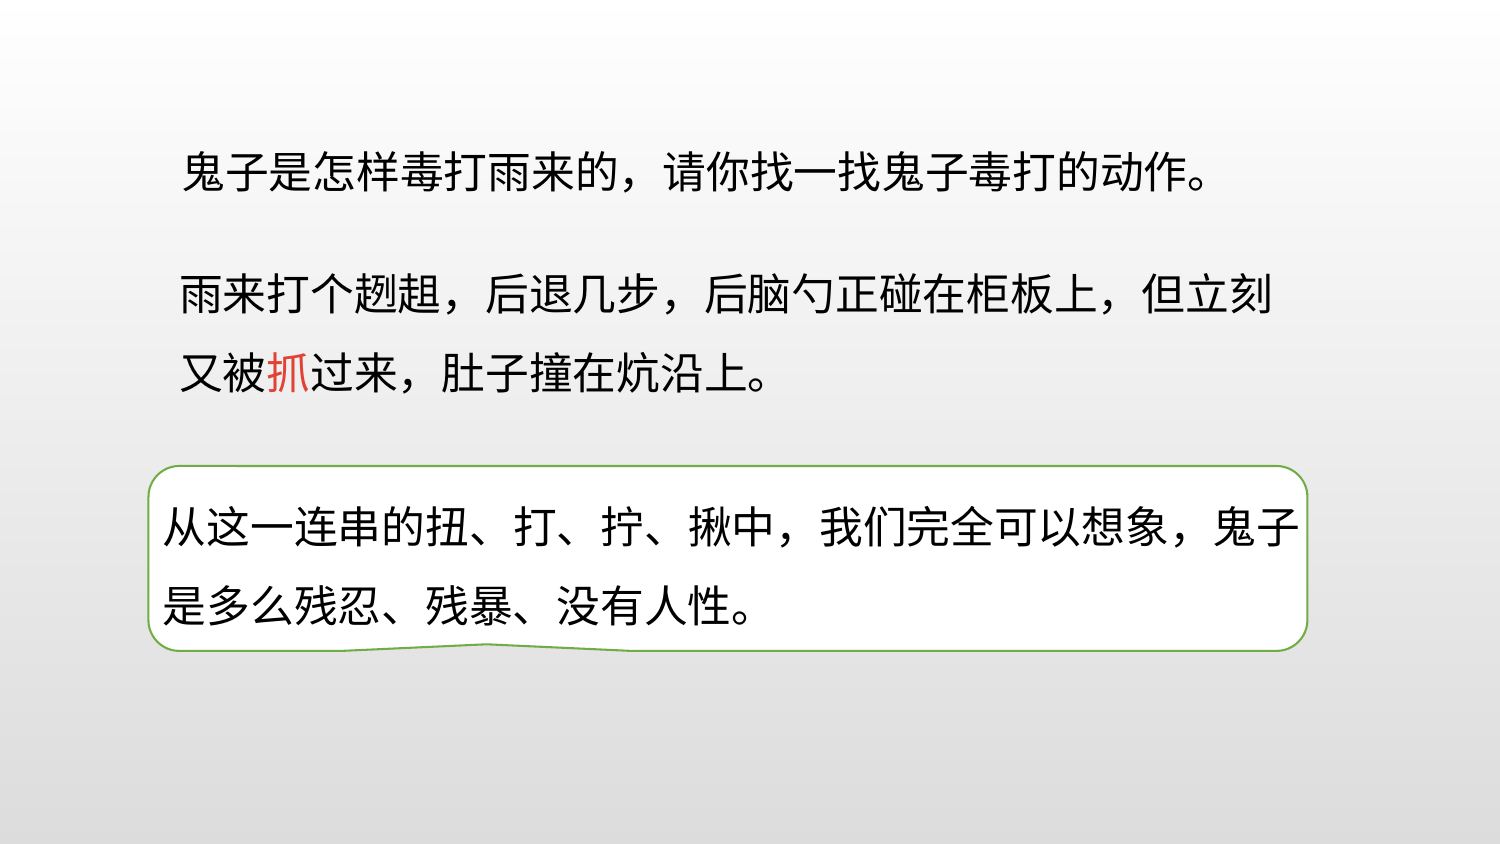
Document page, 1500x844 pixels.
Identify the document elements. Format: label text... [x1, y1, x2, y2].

text_box 雨来打个趔趄，后退几步，后脑勺正碰在柜板上，但立刻又被抓过来，肚子撞在炕沿上。 [167, 234, 1299, 404]
text_box 鬼子是怎样毒打雨来的，请你找一找鬼子毒打的动作。 [169, 139, 1243, 204]
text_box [148, 465, 1321, 651]
